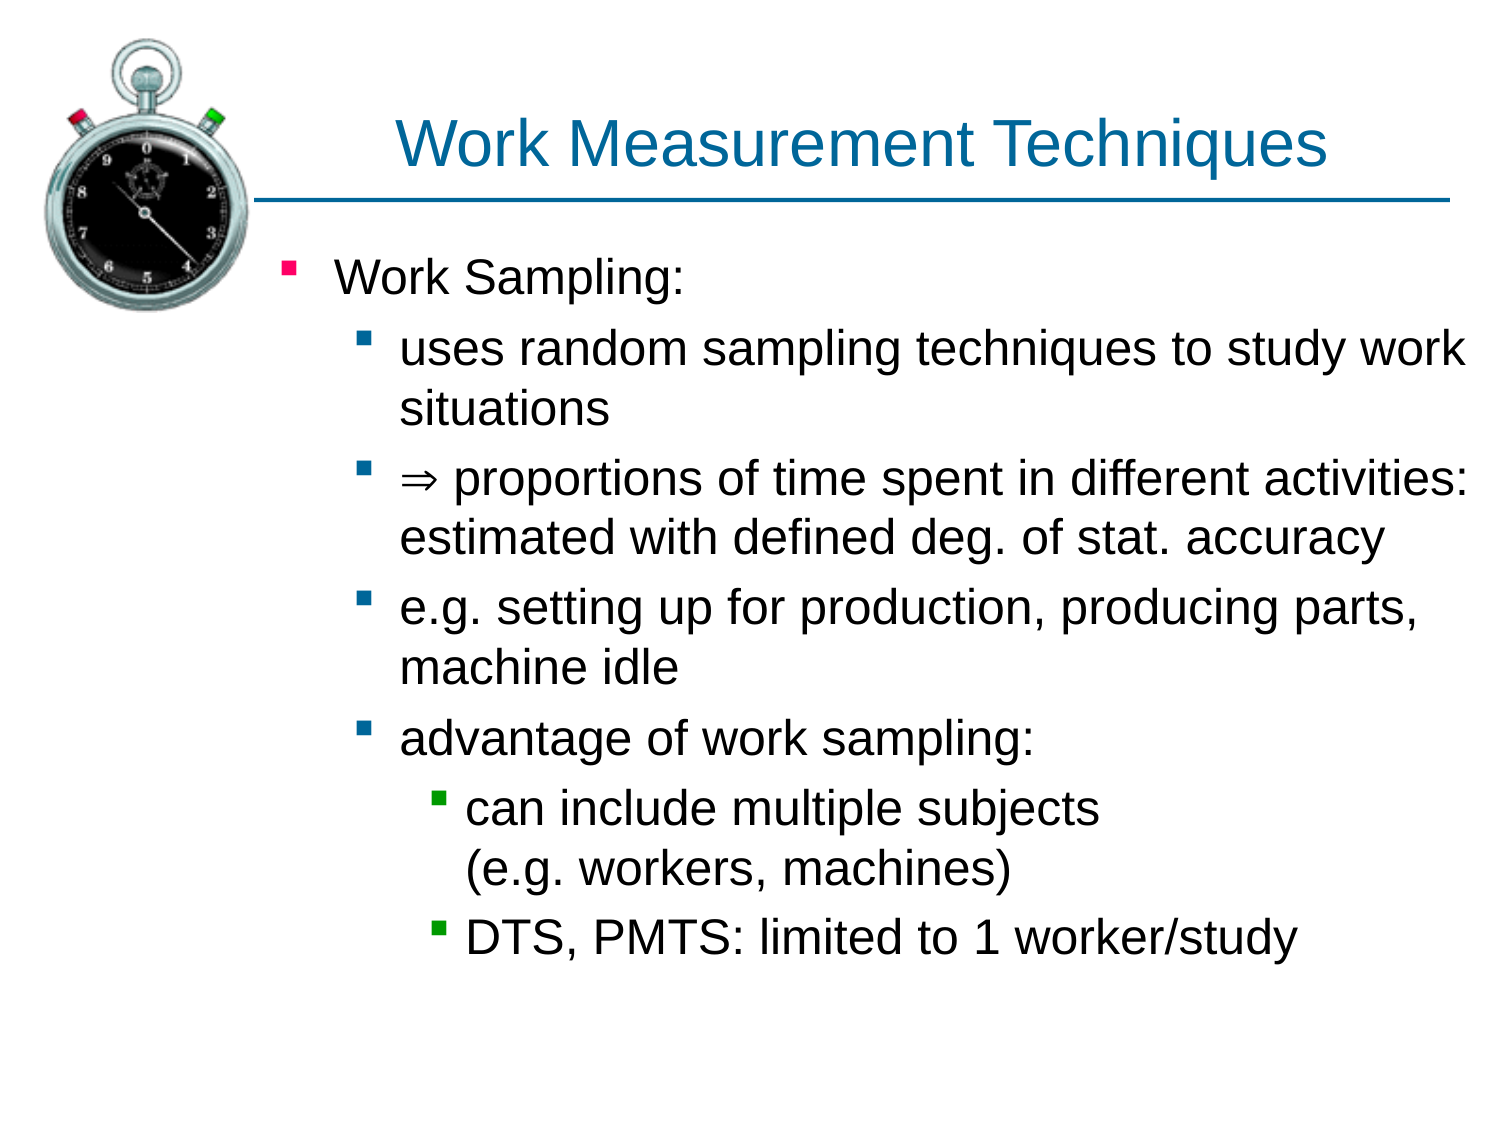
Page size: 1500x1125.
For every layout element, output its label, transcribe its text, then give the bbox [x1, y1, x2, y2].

list Work Sampling: uses random sampling techniques to study work situations  proportions of time spent in different activities: estimated with defined deg. of stat. accuracy e.g. setting up for production, producing parts, machine idle advantage of work sampling: can include multiple subjects (e.g. workers, machines) DTS, PMTS: limited to 1 worker/study [262, 237, 1500, 1113]
title Work Measurement Techniques [275, 37, 1450, 188]
picture [37, 37, 254, 313]
